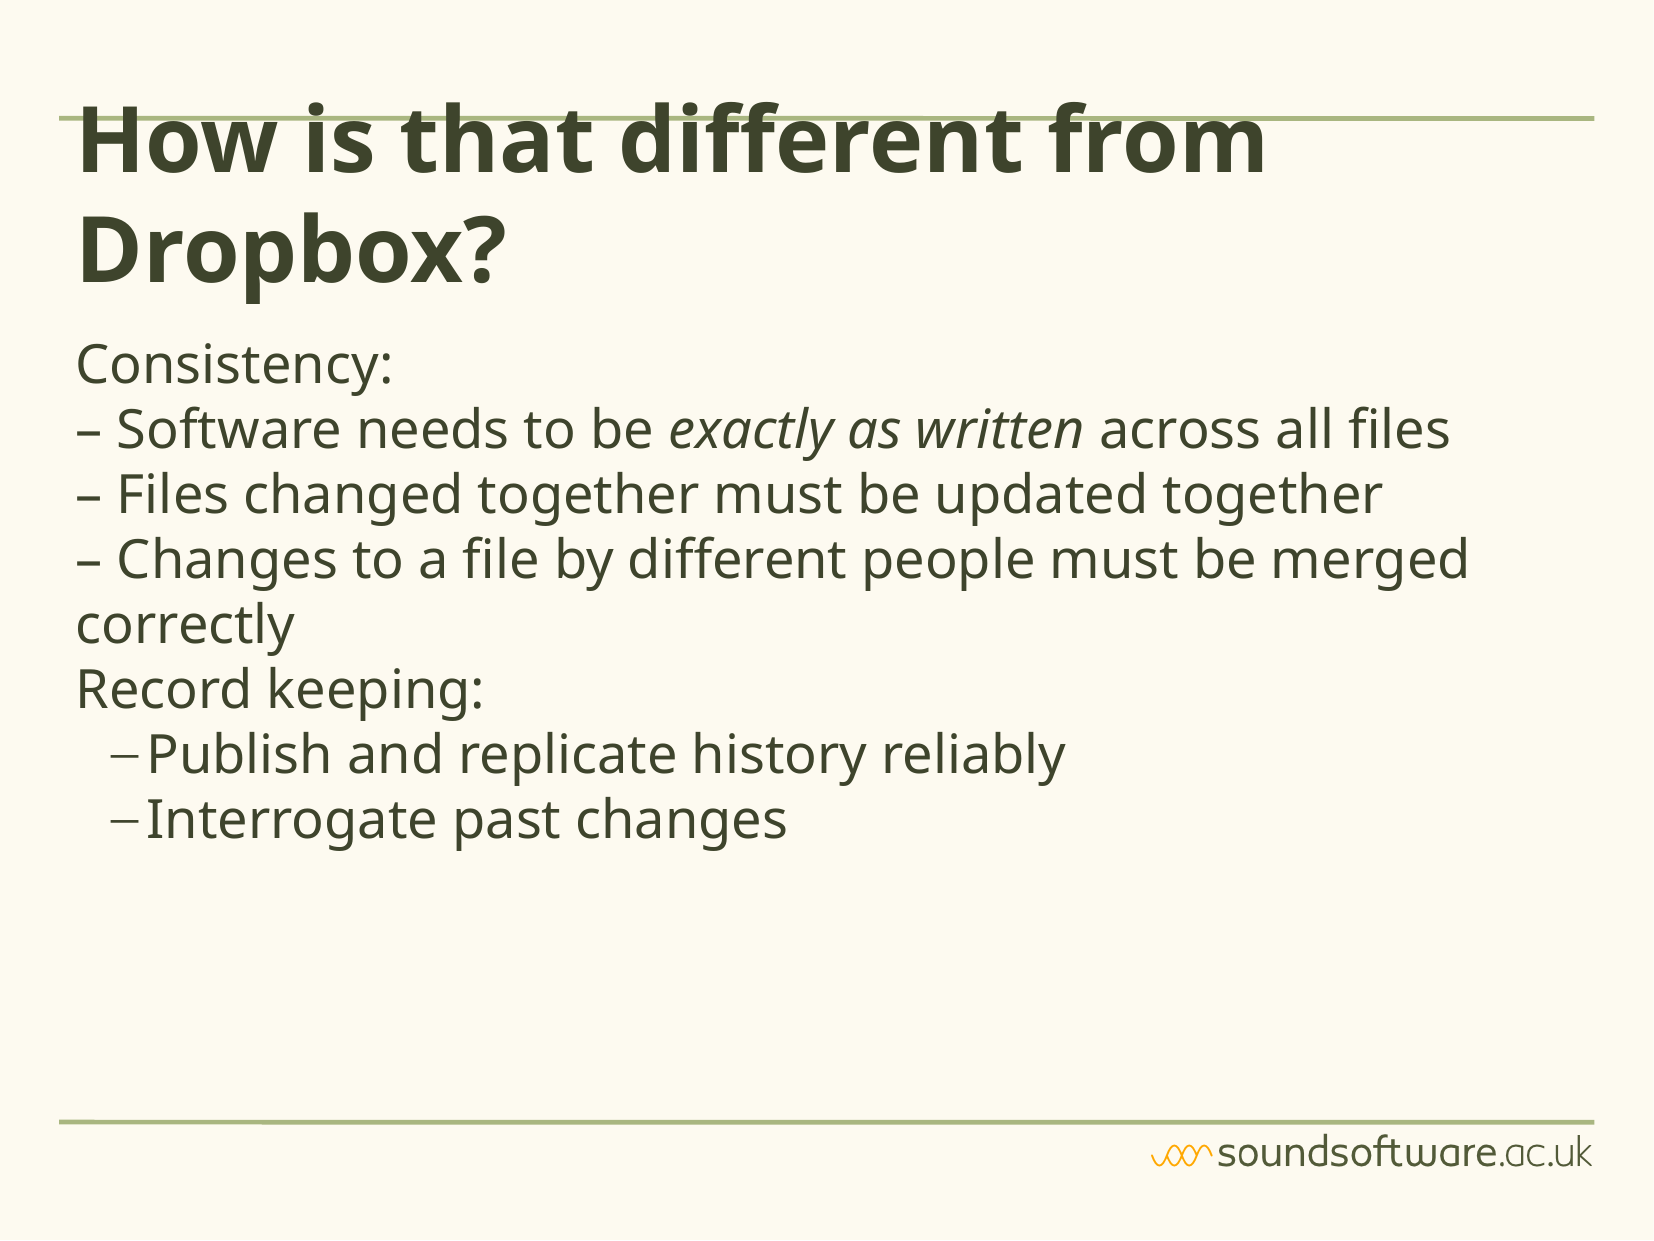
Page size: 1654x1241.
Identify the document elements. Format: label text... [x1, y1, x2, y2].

text_box How is that different from Dropbox? [59, 118, 1593, 265]
picture [1151, 1139, 1592, 1167]
text_box Consistency: – Software needs to be exactly as written across all files – Files changed together must be updated together – Changes to a file by different people must be merged correctly Record keeping: Publish and replicate history reliably Interrogate past changes [59, 321, 1593, 1139]
